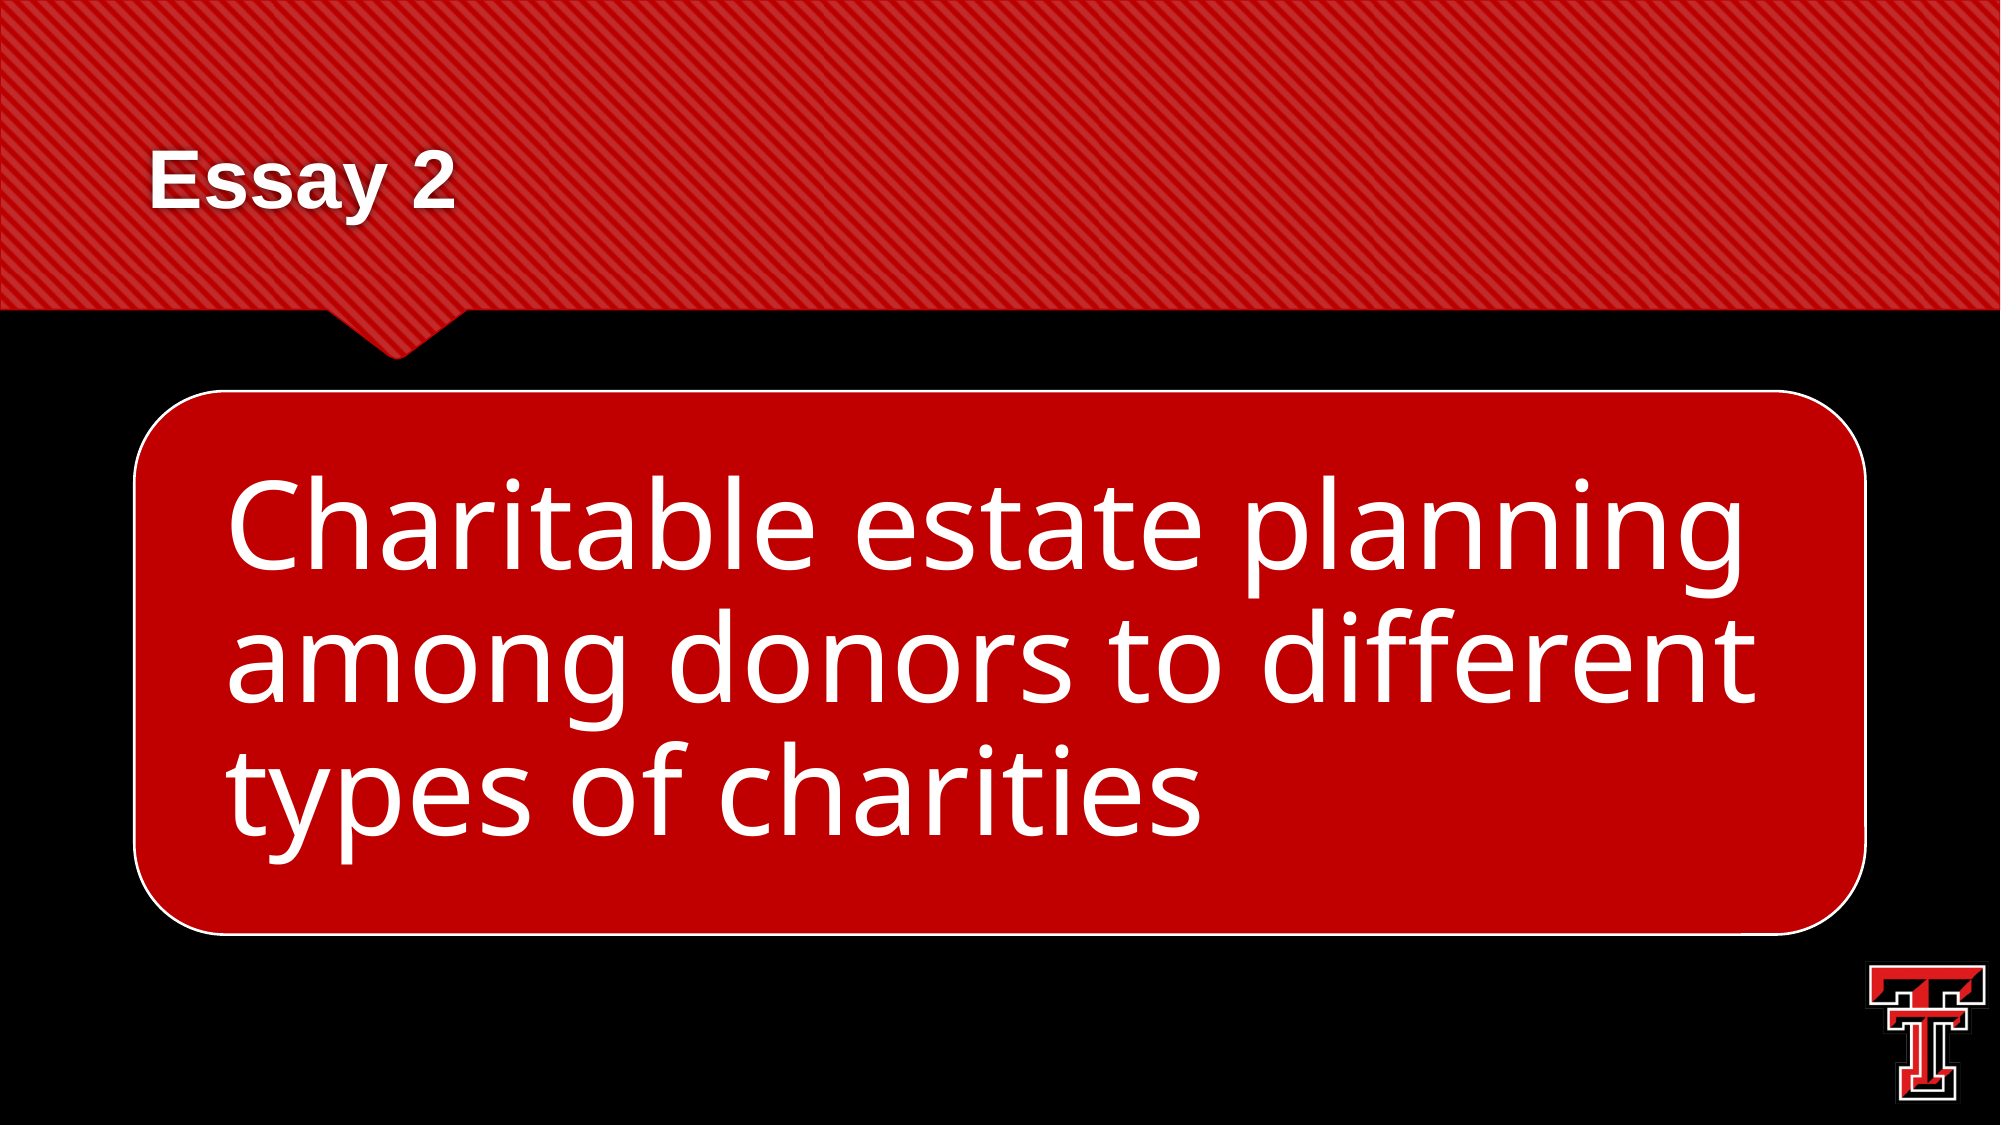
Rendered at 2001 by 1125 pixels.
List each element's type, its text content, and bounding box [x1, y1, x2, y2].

picture [1865, 960, 1989, 1105]
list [134, 364, 1866, 962]
title Essay 2 [132, 73, 1868, 233]
